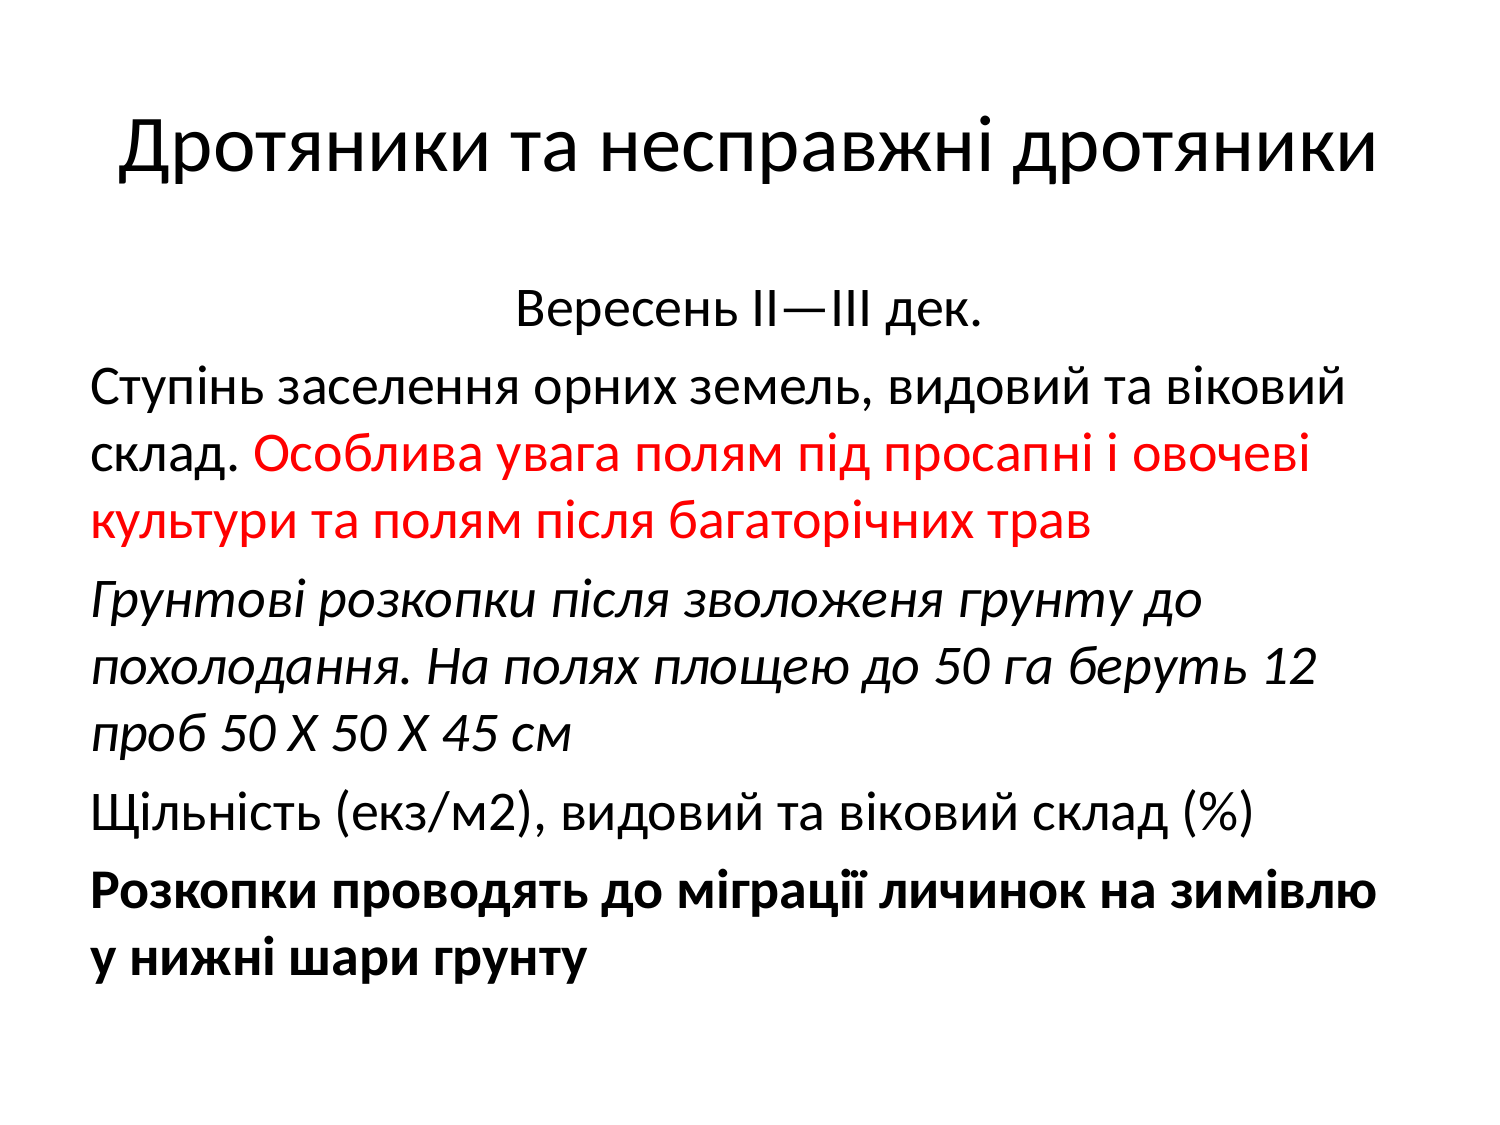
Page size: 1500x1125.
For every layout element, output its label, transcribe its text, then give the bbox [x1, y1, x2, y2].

title Дротяники та несправжні дротяники [75, 45, 1425, 233]
list Вересень ІІ—III дек. Ступінь заселення орних земель, видовий та віковий склад. Особлива увага полям під просапні і овочеві культури та полям після багаторічних трав Грунтові розкопки після зволоженя грунту до похолодання. На полях площею до 50 га беруть 12 проб 50 X 50 X 45 см Щільність (екз/м2), видовий та віковий склад (%) Розкопки проводять до міграції личинок на зимівлю у нижні шари грунту [75, 262, 1425, 1005]
